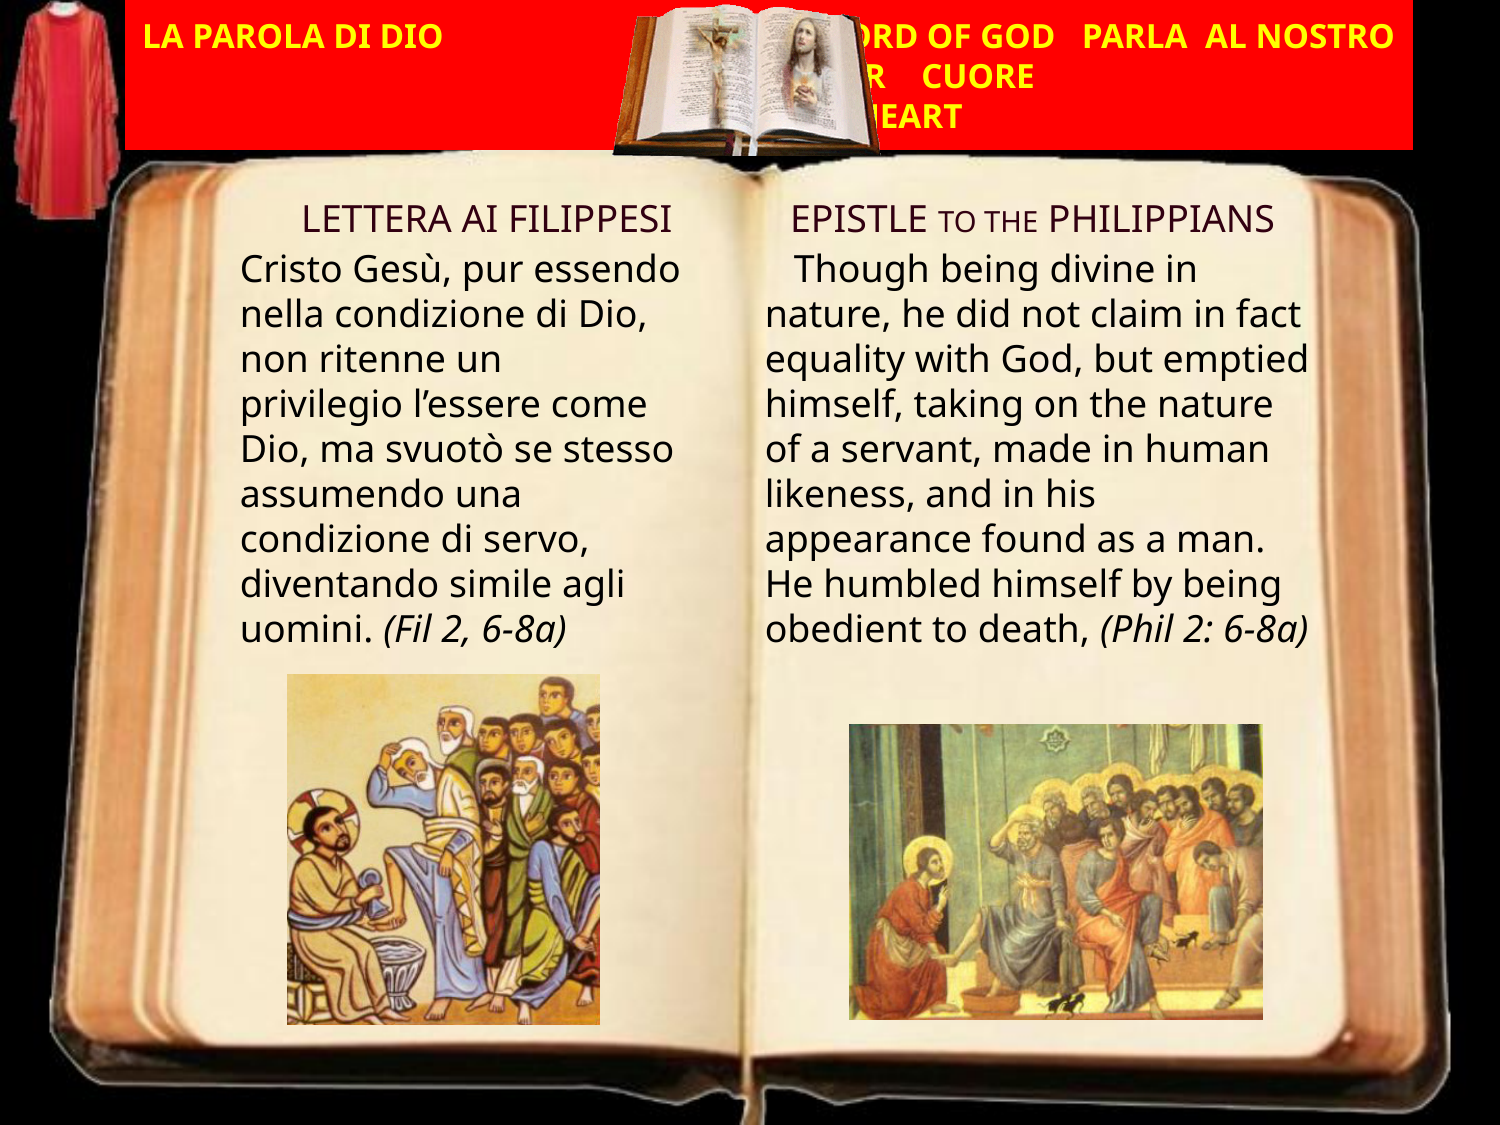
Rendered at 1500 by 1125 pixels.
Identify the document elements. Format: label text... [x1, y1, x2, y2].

text_box Though being divine in nature, he did not claim in fact equality with God, but emptied himself, taking on the nature of a servant, made in human likeness, and in his appearance found as a man. He humbled himself by being obedient to death, (Phil 2: 6-8a) [750, 237, 1325, 658]
title LA PAROLA DI DIO THE WORD OF GOD PARLA AL NOSTRO SPEAKS TO OUR CUORE HEART [888, 0, 1413, 150]
text_box Cristo Gesù, pur essendo nella condizione di Dio, non ritenne un privilegio l’essere come Dio, ma svuotò se stesso assumendo una condizione di servo, diventando simile agli uomini. (Fil 2, 6-8a) [224, 237, 738, 658]
picture [0, 0, 1500, 1125]
text_box LETTERA AI FILIPPESI [286, 187, 688, 237]
title LA PAROLA DI DIO THE WORD OF GOD PARLA AL NOSTRO SPEAKS TO OUR CUORE HEART [125, 0, 612, 150]
text_box EPISTLE TO THE PHILIPPIANS [775, 187, 1290, 237]
